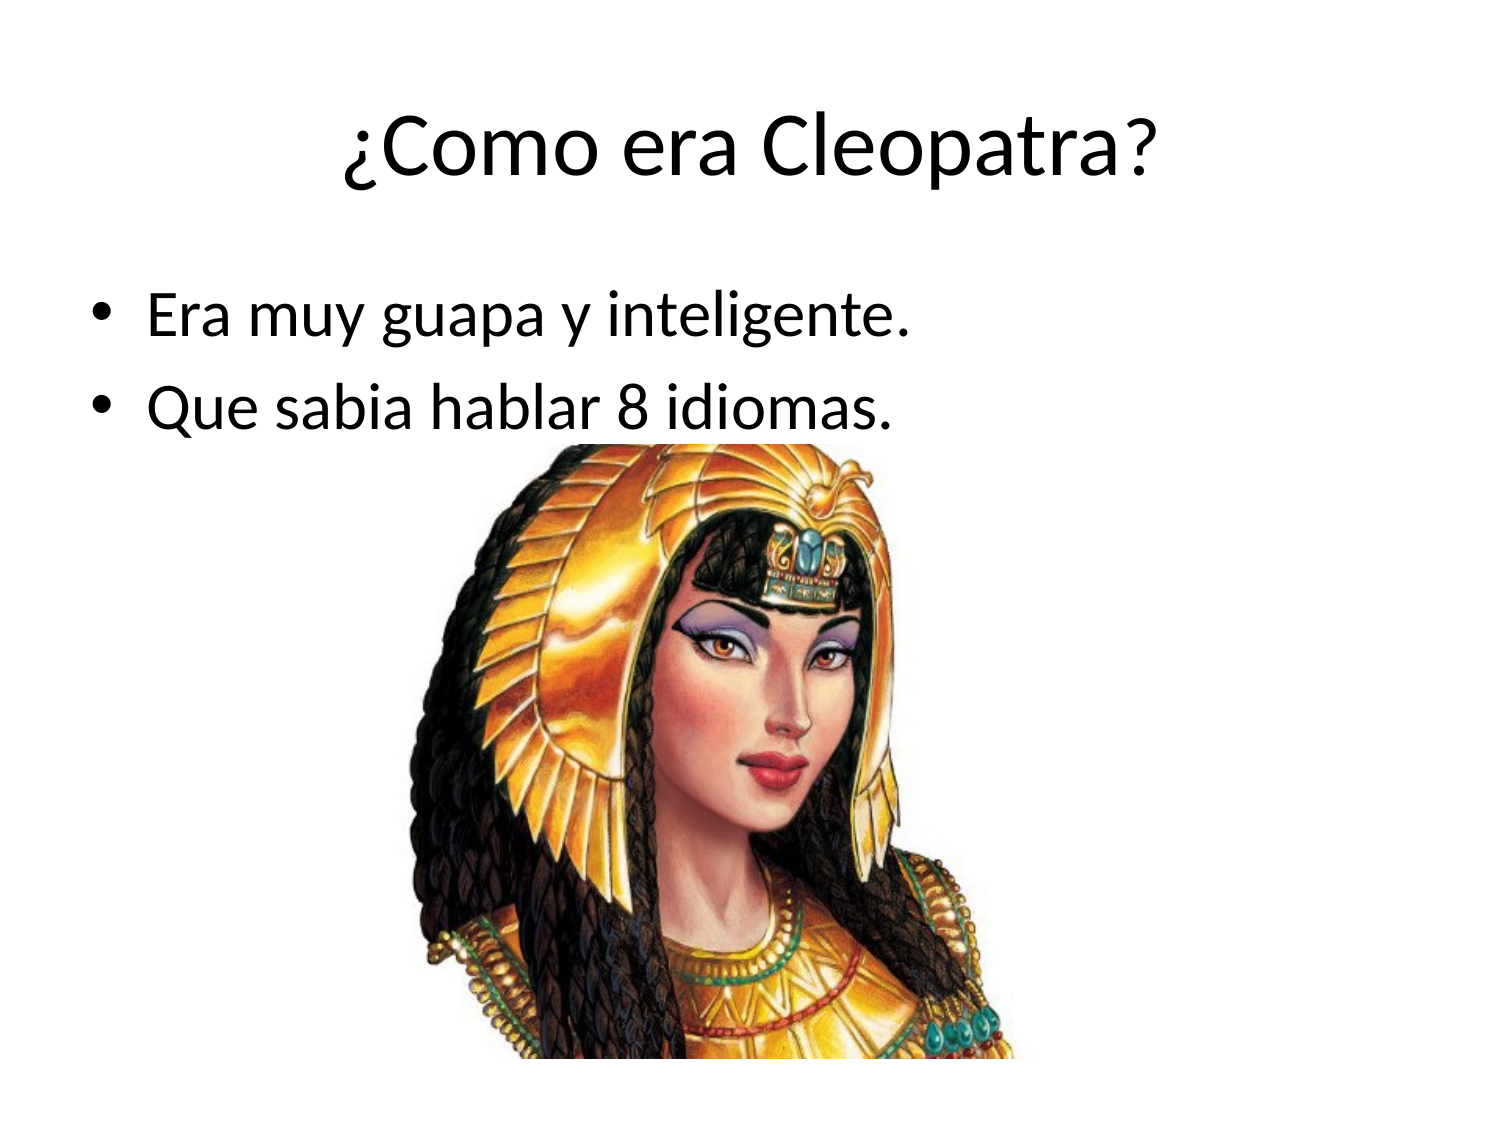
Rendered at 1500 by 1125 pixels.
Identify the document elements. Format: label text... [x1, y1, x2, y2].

title ¿Como era Cleopatra? [75, 45, 1425, 233]
picture [212, 444, 1201, 1059]
list Era muy guapa y inteligente. Que sabia hablar 8 idiomas. [75, 262, 1425, 1005]
